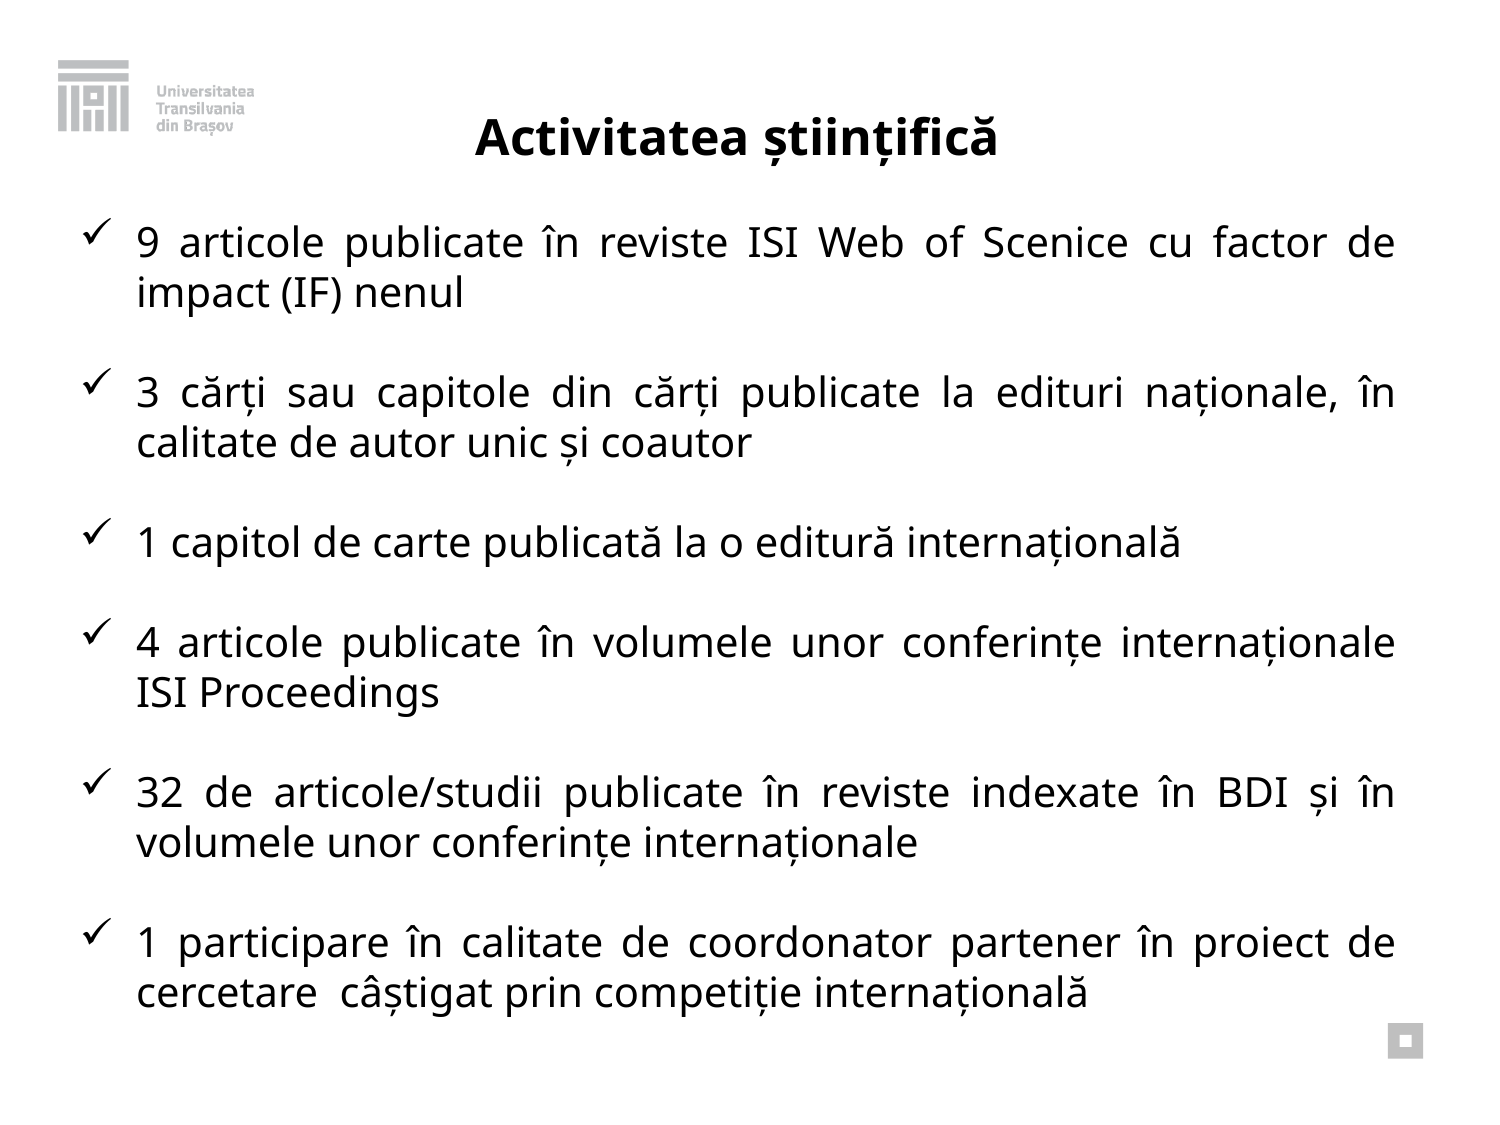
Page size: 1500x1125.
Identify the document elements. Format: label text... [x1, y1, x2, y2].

picture [58, 60, 254, 136]
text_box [1387, 1023, 1424, 1059]
text_box Activitatea științifică 9 articole publicate în reviste ISI Web of Scenice cu factor de impact (IF) nenul 3 cărți sau capitole din cărți publicate la edituri naționale, în calitate de autor unic și coautor 1 capitol de carte publicată la o editură internațională 4 articole publicate în volumele unor conferințe internaționale ISI Proceedings 32 de articole/studii publicate în reviste indexate în BDI și în volumele unor conferințe internaționale 1 participare în calitate de coordonator partener în proiect de cercetare câștigat prin competiție internațională [64, 98, 1412, 1074]
